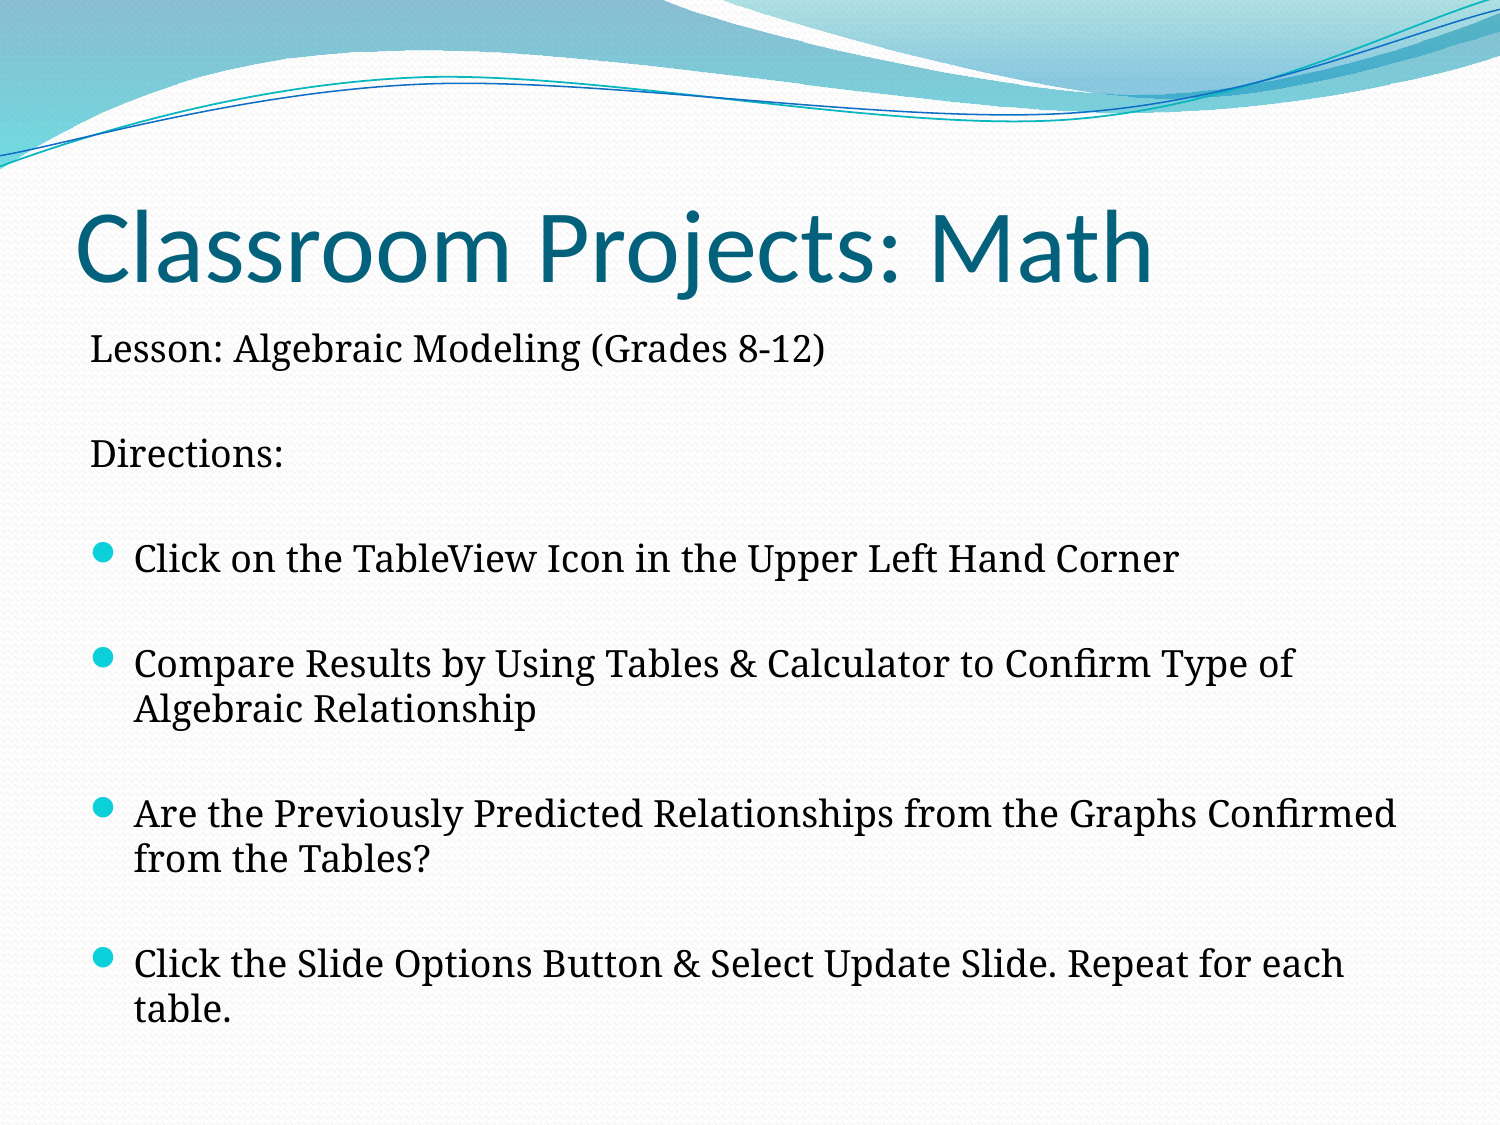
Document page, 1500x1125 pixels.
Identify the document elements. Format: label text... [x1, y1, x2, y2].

title Classroom Projects: Math [75, 115, 1425, 303]
list Lesson: Algebraic Modeling (Grades 8-12) Directions: Click on the TableView Icon in the Upper Left Hand Corner Compare Results by Using Tables & Calculator to Confirm Type of Algebraic Relationship Are the Previously Predicted Relationships from the Graphs Confirmed from the Tables? Click the Slide Options Button & Select Update Slide. Repeat for each table. [75, 317, 1425, 1038]
